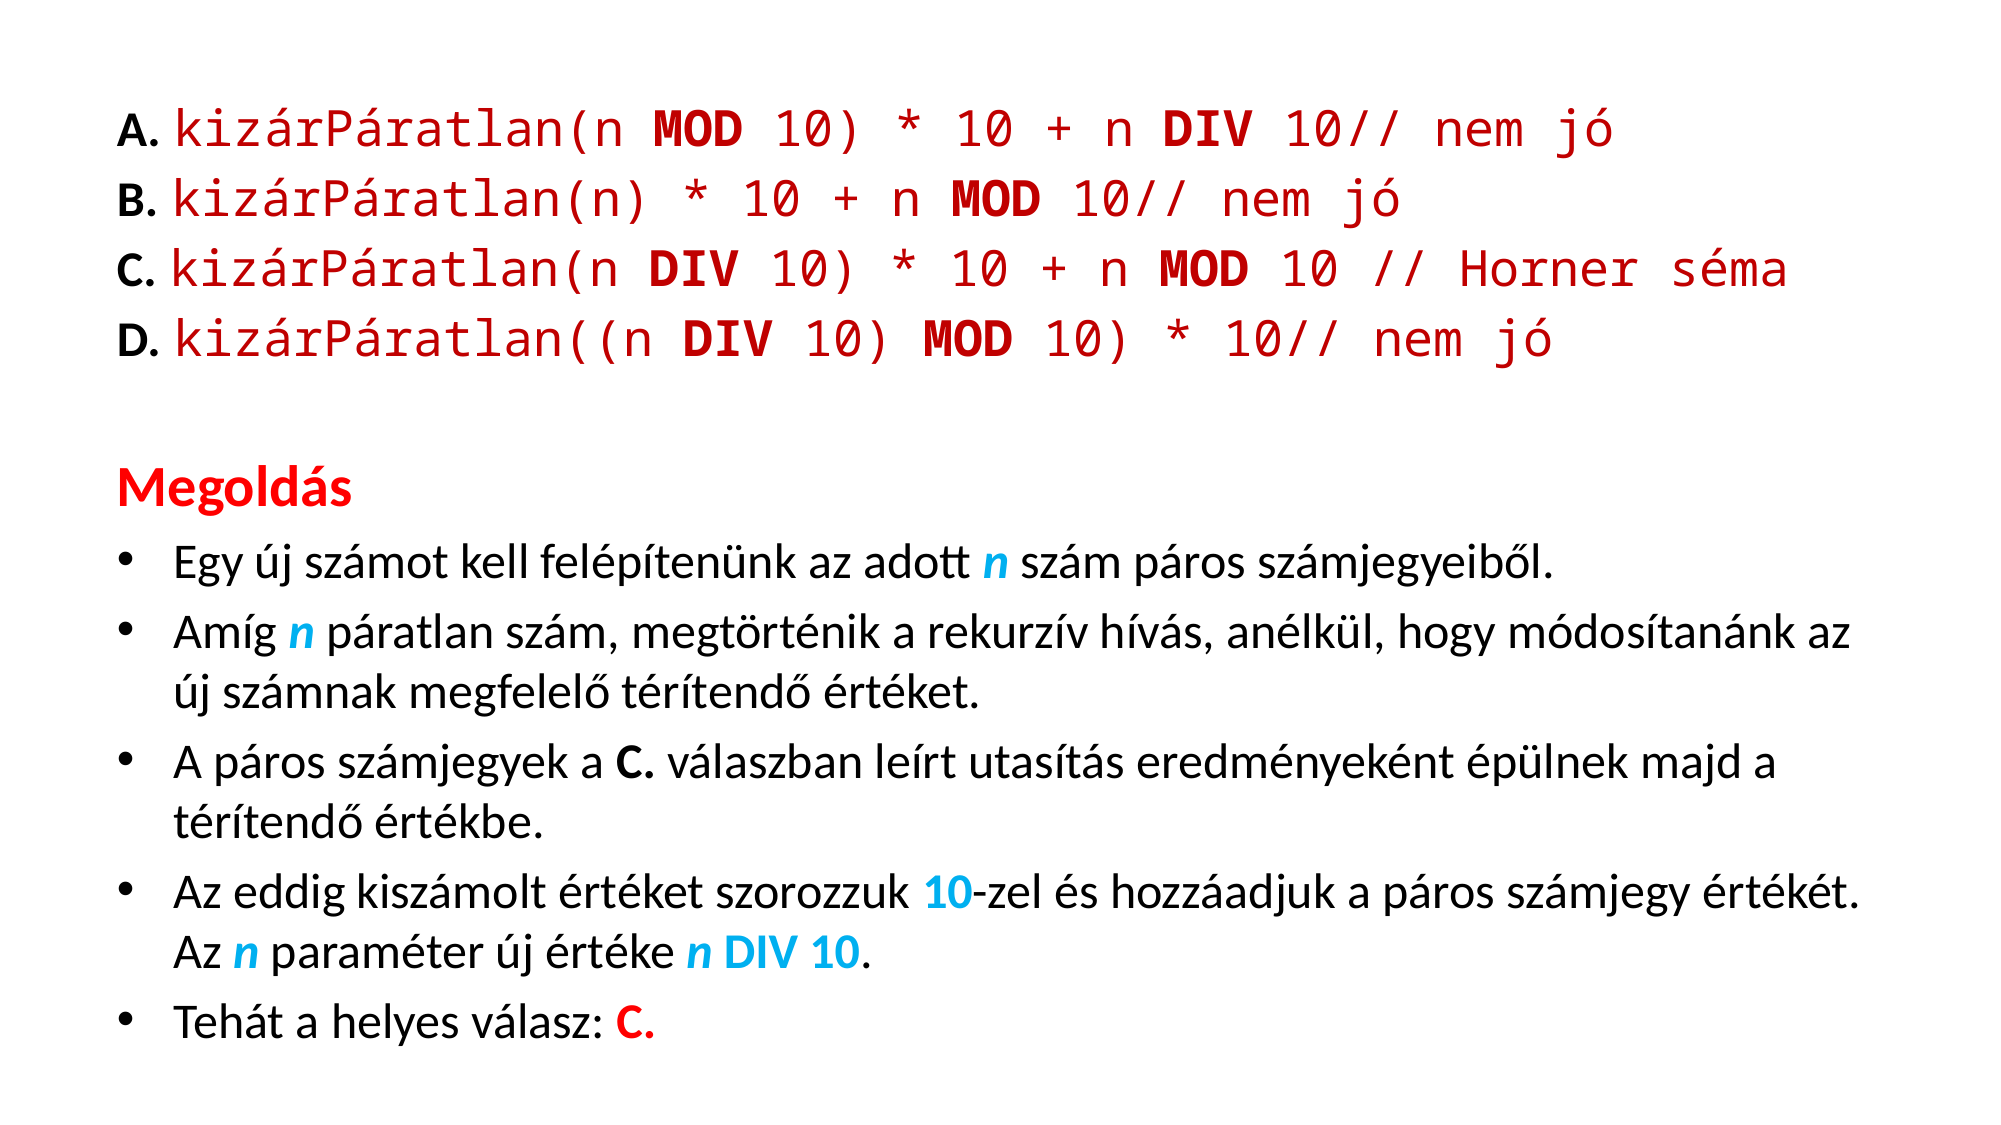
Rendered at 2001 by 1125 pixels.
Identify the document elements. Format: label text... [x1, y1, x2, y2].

list A. kizárPáratlan(n MOD 10) * 10 + n DIV 10// nem jó B. kizárPáratlan(n) * 10 + n MOD 10// nem jó C. kizárPáratlan(n DIV 10) * 10 + n MOD 10 // Horner séma D. kizárPáratlan((n DIV 10) MOD 10) * 10// nem jó Megoldás Egy új számot kell felépítenünk az adott n szám páros szám­jegyeiből. Amíg n páratlan szám, megtörténik a rekurzív hívás, anélkül, hogy módosítanánk az új számnak megfelelő térítendő értéket. A páros számjegyek a C. válaszban leírt utasítás eredményeként épülnek majd a térítendő értékbe. Az eddig kiszámolt értéket szorozzuk 10-zel és hozzáadjuk a páros számjegy értékét. Az n paraméter új értéke n DIV 10. Tehát a helyes válasz: C. [101, 19, 1897, 1079]
